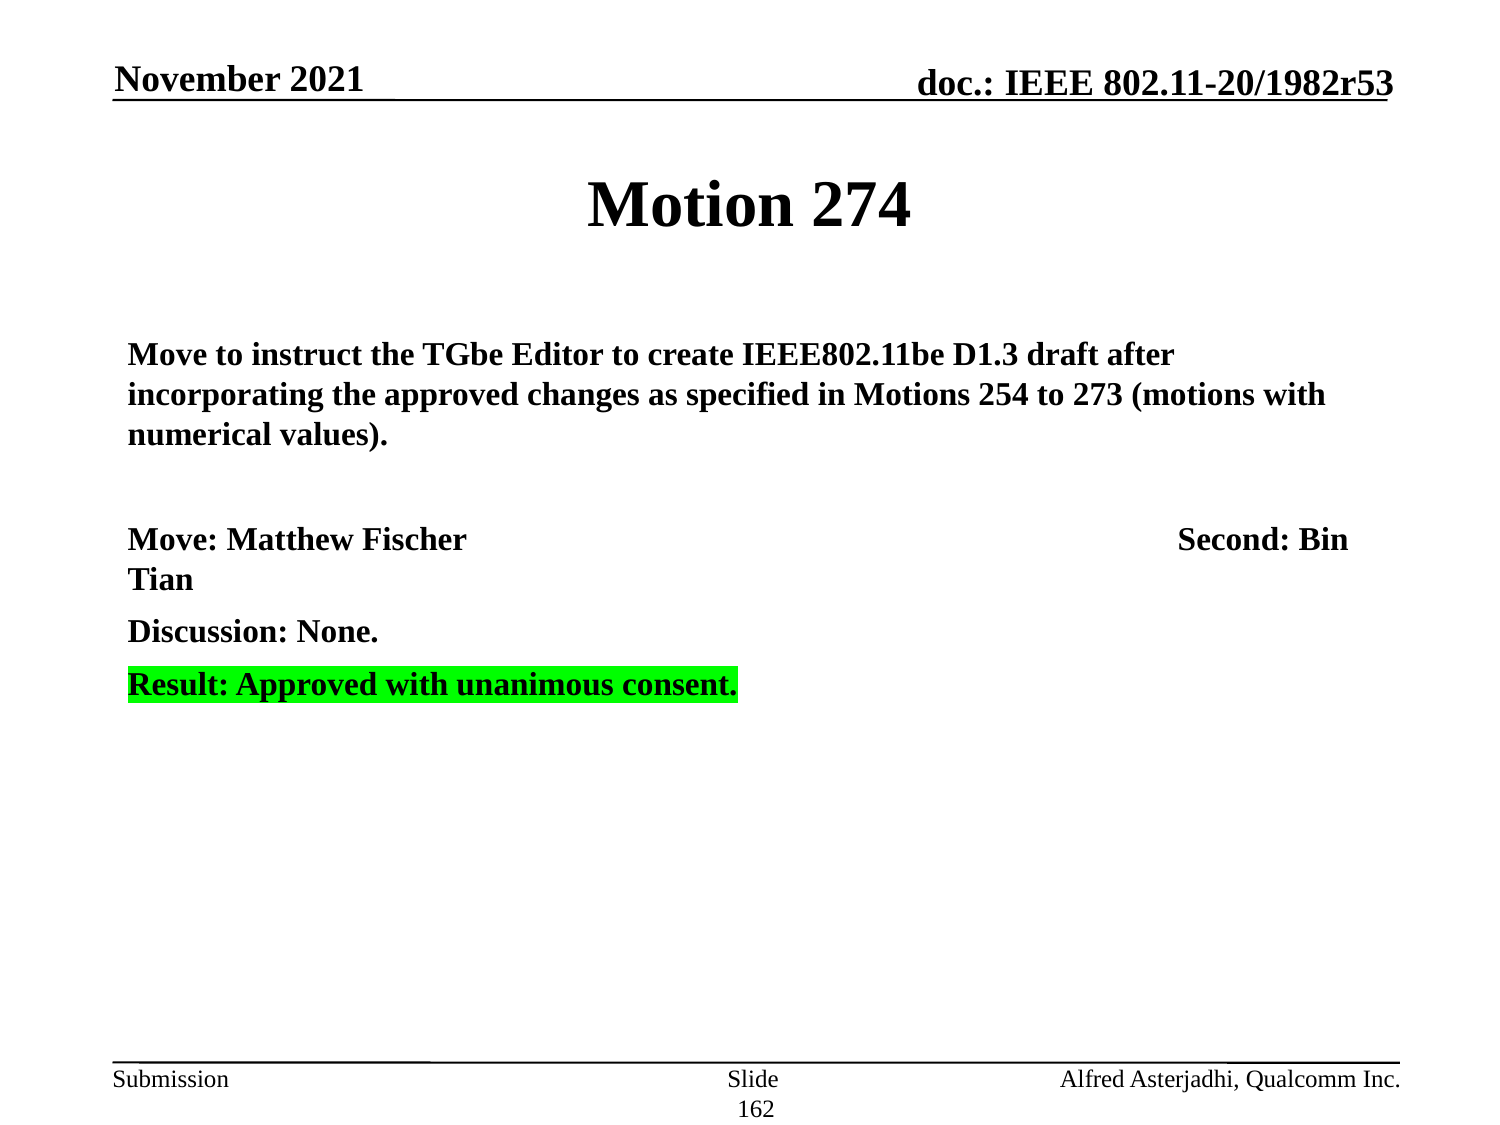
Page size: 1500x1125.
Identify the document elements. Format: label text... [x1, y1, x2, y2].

footer Alfred Asterjadhi, Qualcomm Inc. [878, 1061, 1402, 1093]
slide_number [114, 54, 423, 100]
list Move to instruct the TGbe Editor to create IEEE802.11be D1.3 draft after incorporating the approved changes as specified in Motions 254 to 273 (motions with numerical values). Move: Matthew Fischer Second: Bin Tian Discussion: None. Result: Approved with unanimous consent. [112, 324, 1388, 1000]
title Motion 274 [112, 112, 1388, 288]
slide_number Slide 162 [712, 1061, 800, 1123]
